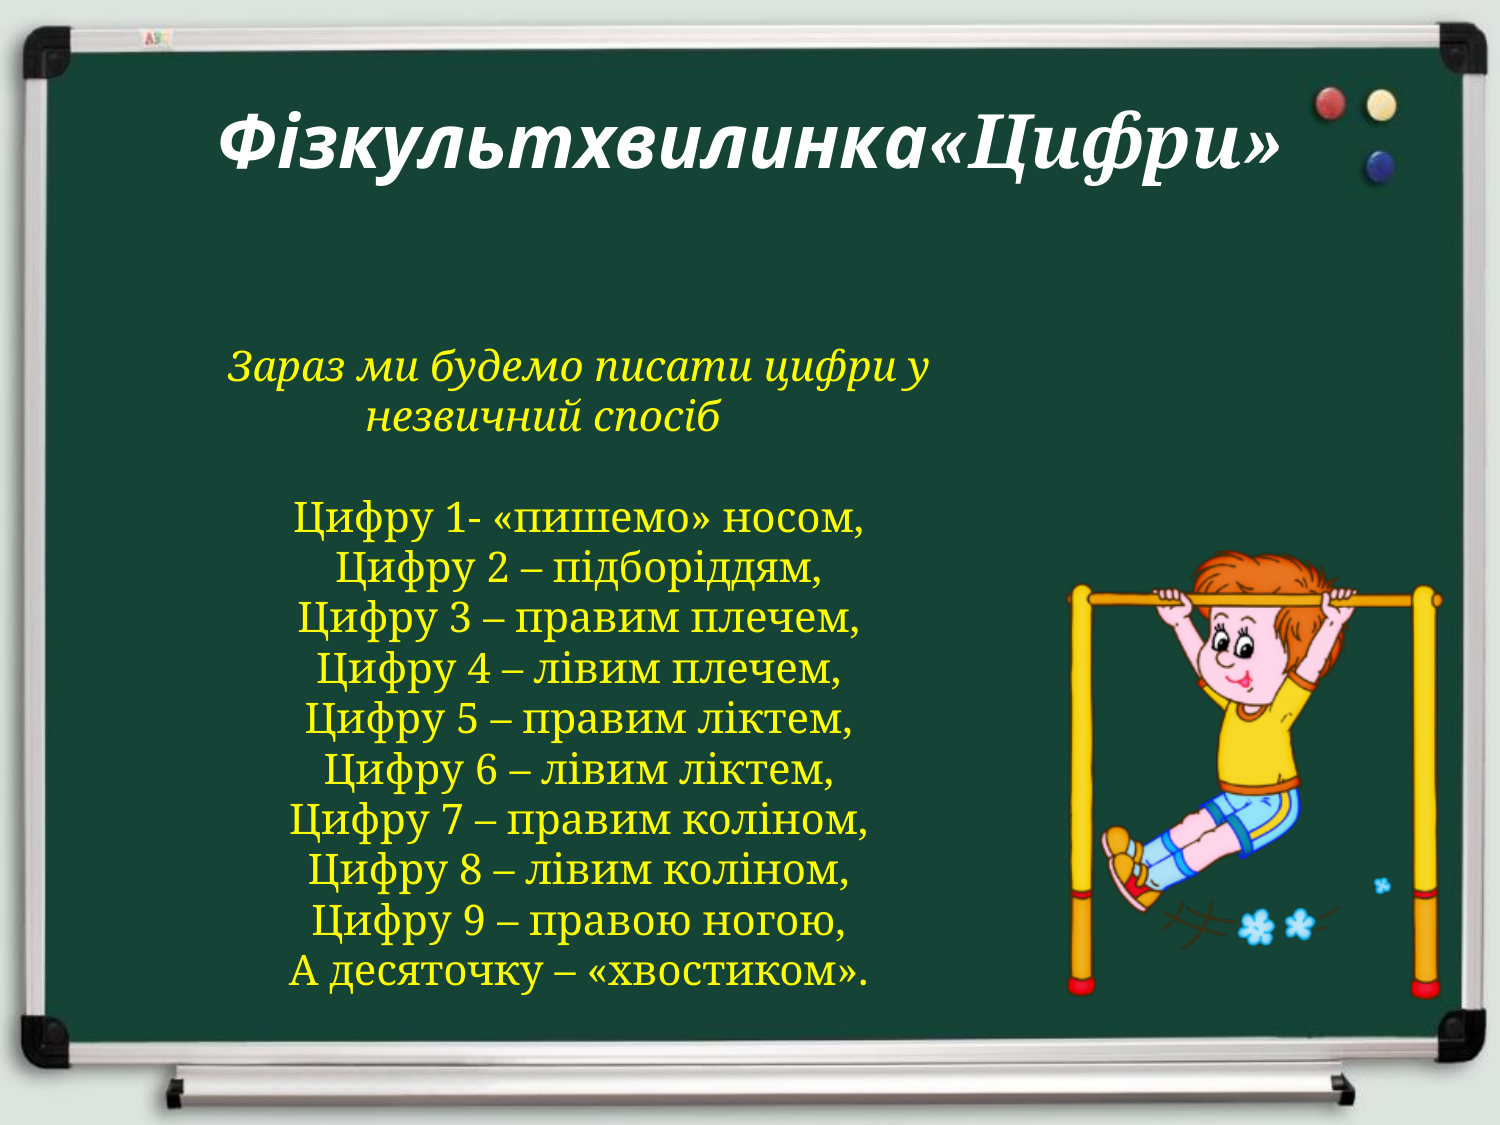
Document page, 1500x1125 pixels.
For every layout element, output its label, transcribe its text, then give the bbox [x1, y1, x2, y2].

list Зараз ми будемо писати цифри у незвичний спосіб Цифру 1- «пишемо» носом, Цифру 2 – підборіддям, Цифру 3 – правим плечем, Цифру 4 – лівим плечем, Цифру 5 – правим ліктем, Цифру 6 – лівим ліктем, Цифру 7 – правим коліном, Цифру 8 – лівим коліном, Цифру 9 – правою ногою, А десяточку – «хвостиком». [70, 280, 1016, 1024]
title Фізкультхвилинка«Цифри» [74, 44, 1426, 233]
picture [0, 0, 1500, 1125]
